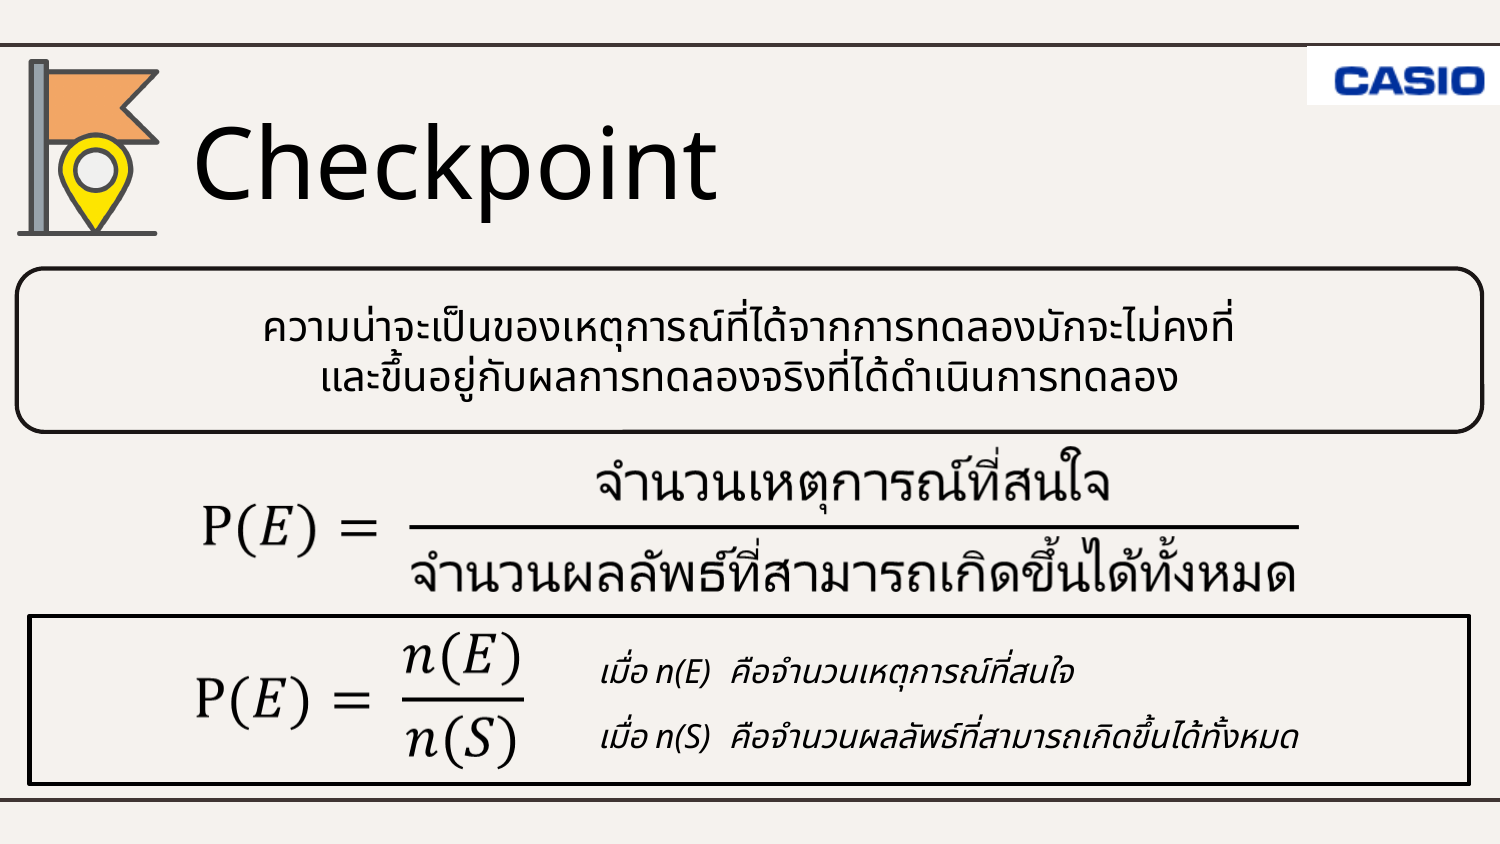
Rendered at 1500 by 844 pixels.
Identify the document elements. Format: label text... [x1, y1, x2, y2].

picture [0, 59, 177, 237]
text_box ความน่าจะเป็นของเหตุการณ์ที่ได้จากการทดลองมักจะไม่คงที่ และขึ้นอยู่กับผลการทดลองจริงที่ได้ดำเนินการทดลอง [16, 268, 1483, 432]
text_box Checkpoint [181, 84, 1155, 179]
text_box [29, 615, 1470, 785]
text_box [148, 429, 1351, 601]
picture [1307, 46, 1500, 105]
